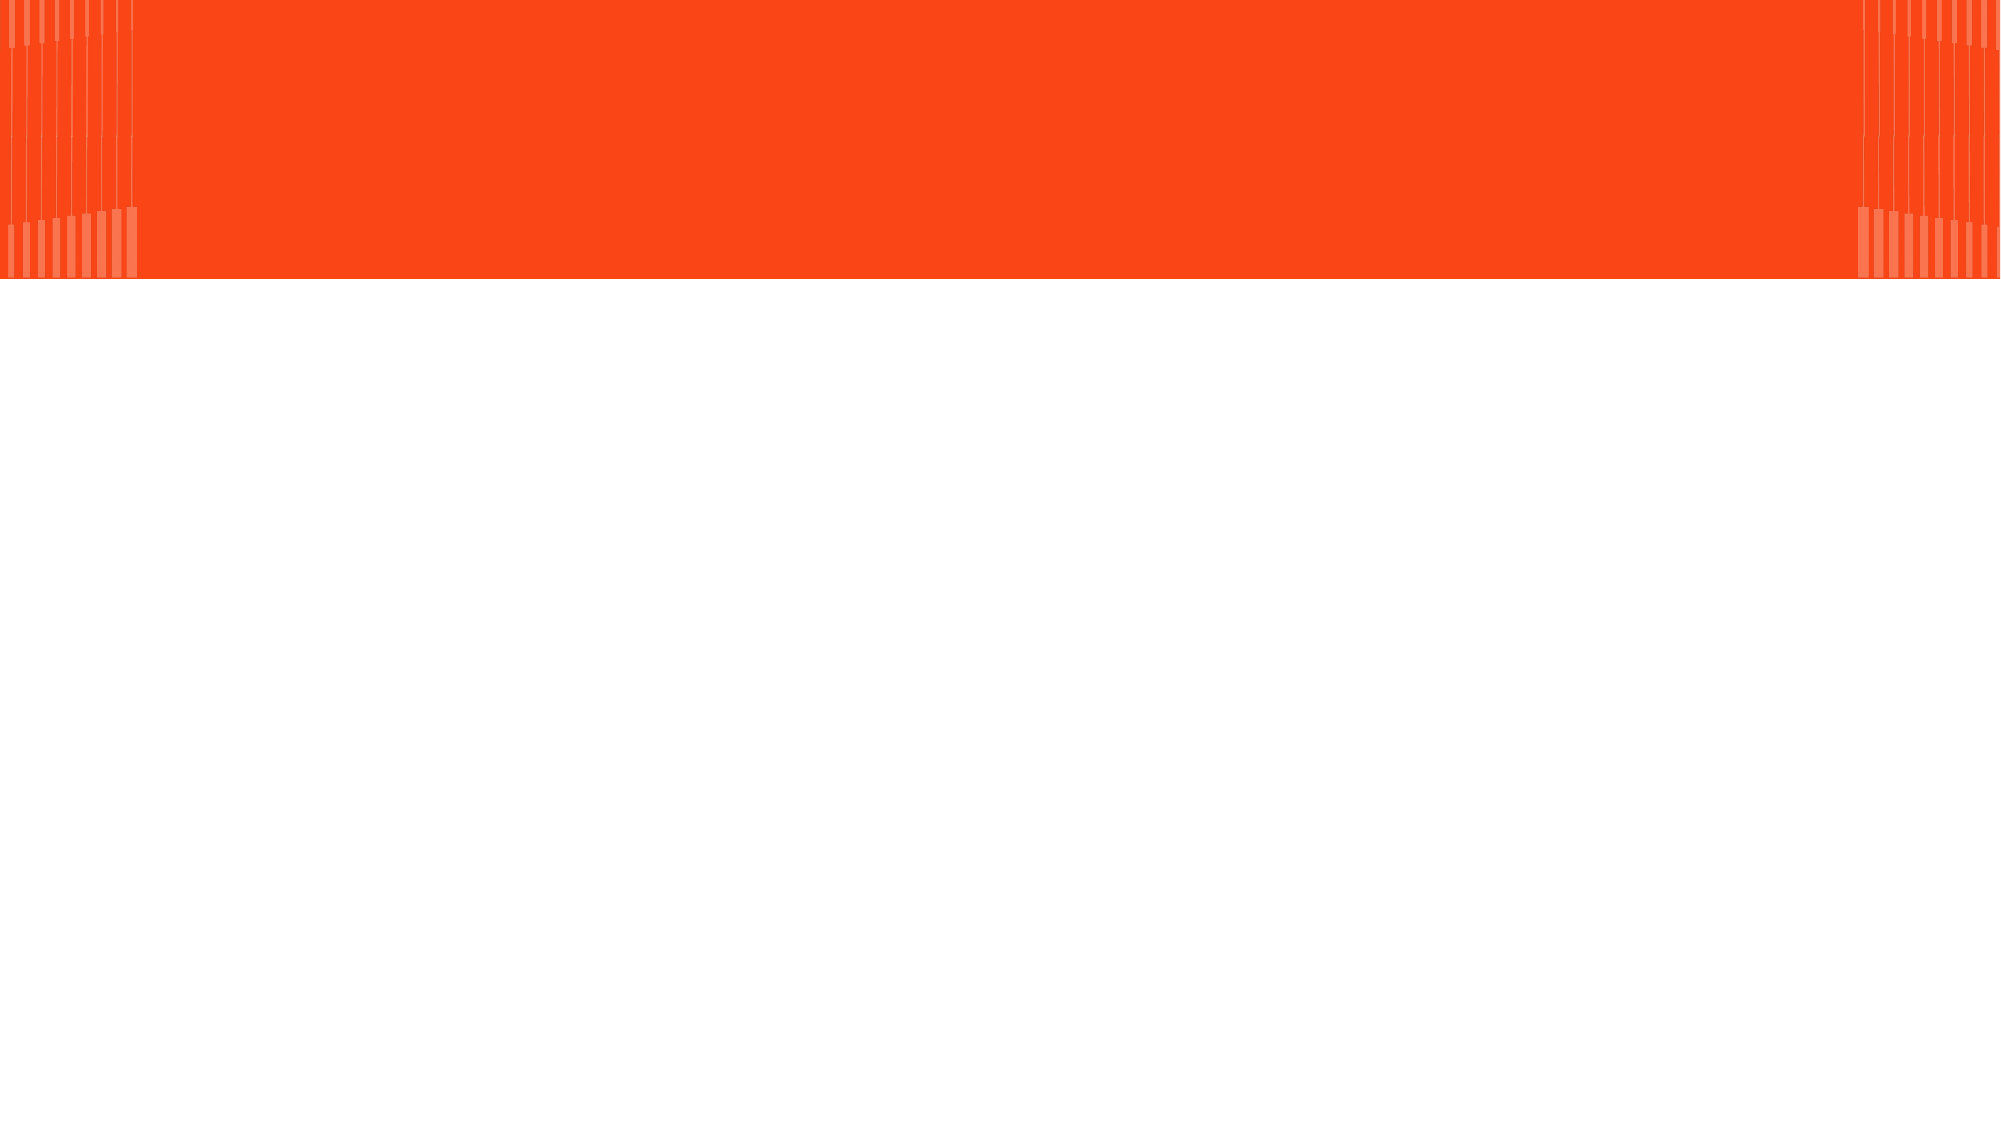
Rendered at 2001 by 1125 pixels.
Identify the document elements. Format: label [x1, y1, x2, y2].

picture [1858, 0, 2001, 278]
picture [0, 0, 137, 278]
